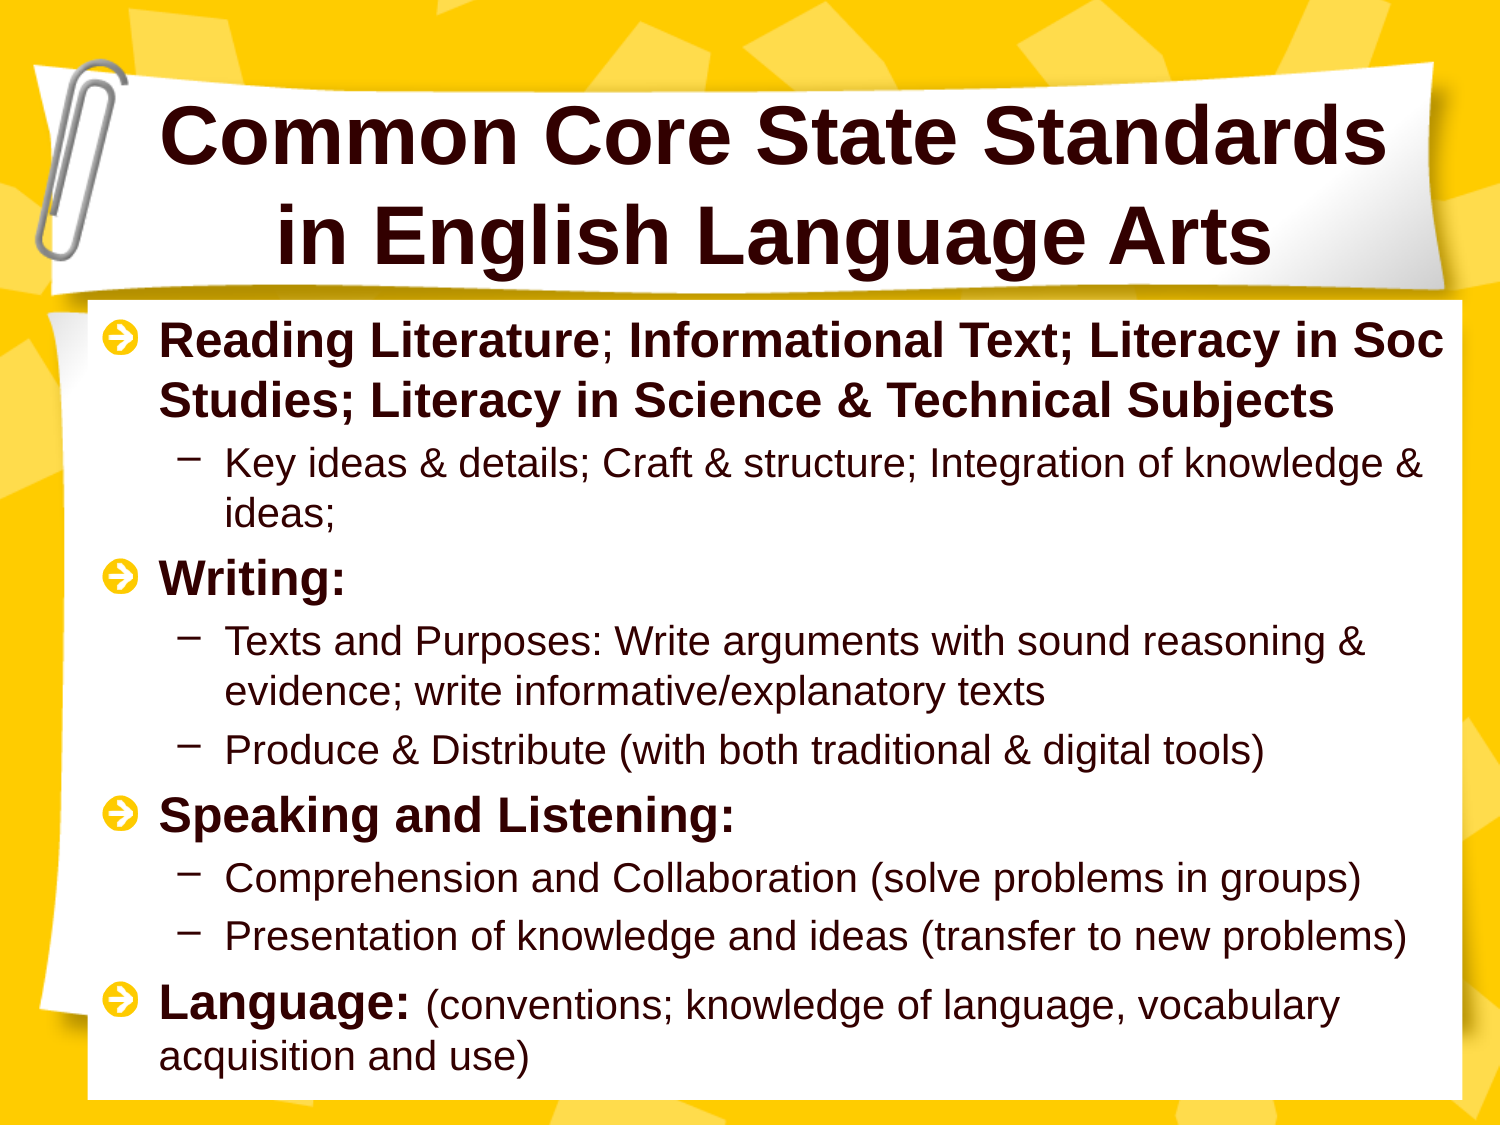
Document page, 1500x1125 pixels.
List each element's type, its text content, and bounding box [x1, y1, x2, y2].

list Reading Literature; Informational Text; Literacy in Soc Studies; Literacy in Science & Technical Subjects Key ideas & details; Craft & structure; Integration of knowledge & ideas; Writing: Texts and Purposes: Write arguments with sound reasoning & evidence; write informative/explanatory texts Produce & Distribute (with both traditional & digital tools) Speaking and Listening: Comprehension and Collaboration (solve problems in groups) Presentation of knowledge and ideas (transfer to new problems) Language: (conventions; knowledge of language, vocabulary acquisition and use) [87, 299, 1463, 1101]
title Common Core State Standards in English Language Arts [124, 49, 1426, 299]
picture [0, 0, 1500, 1125]
